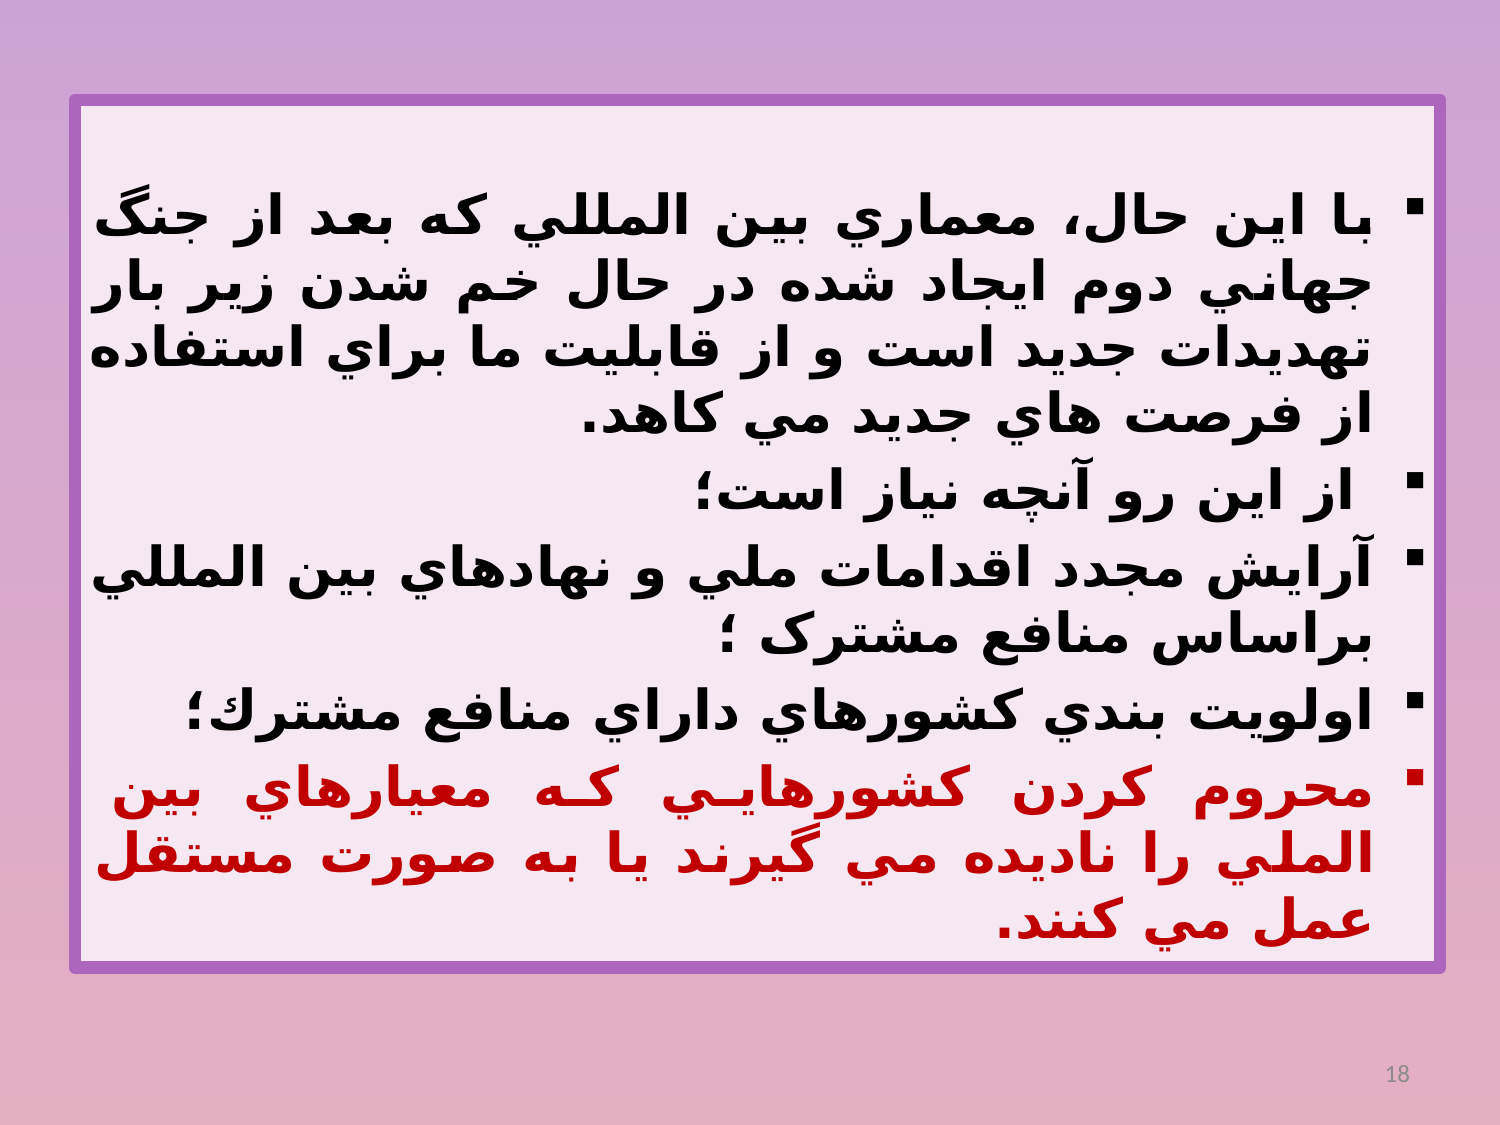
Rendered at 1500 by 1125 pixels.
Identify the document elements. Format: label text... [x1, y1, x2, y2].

list با اين حال، معماري بين المللي که بعد از جنگ جهاني دوم ايجاد شده در حال خم شدن زير بار تهديدات جديد است و از قابليت ما براي استفاده از فرصت هاي جديد مي کاهد. از اين رو آنچه نياز است؛ آرايش مجدد اقدامات ملي و نهادهاي بين المللي براساس منافع مشترک ؛ اولويت بندي كشورهاي داراي منافع مشترك؛ محروم كردن كشورهايي كه معيارهاي بين الملي را ناديده مي گيرند يا به صورت مستقل عمل مي كنند. [73, 98, 1442, 970]
slide_number 18 [1074, 1042, 1425, 1103]
